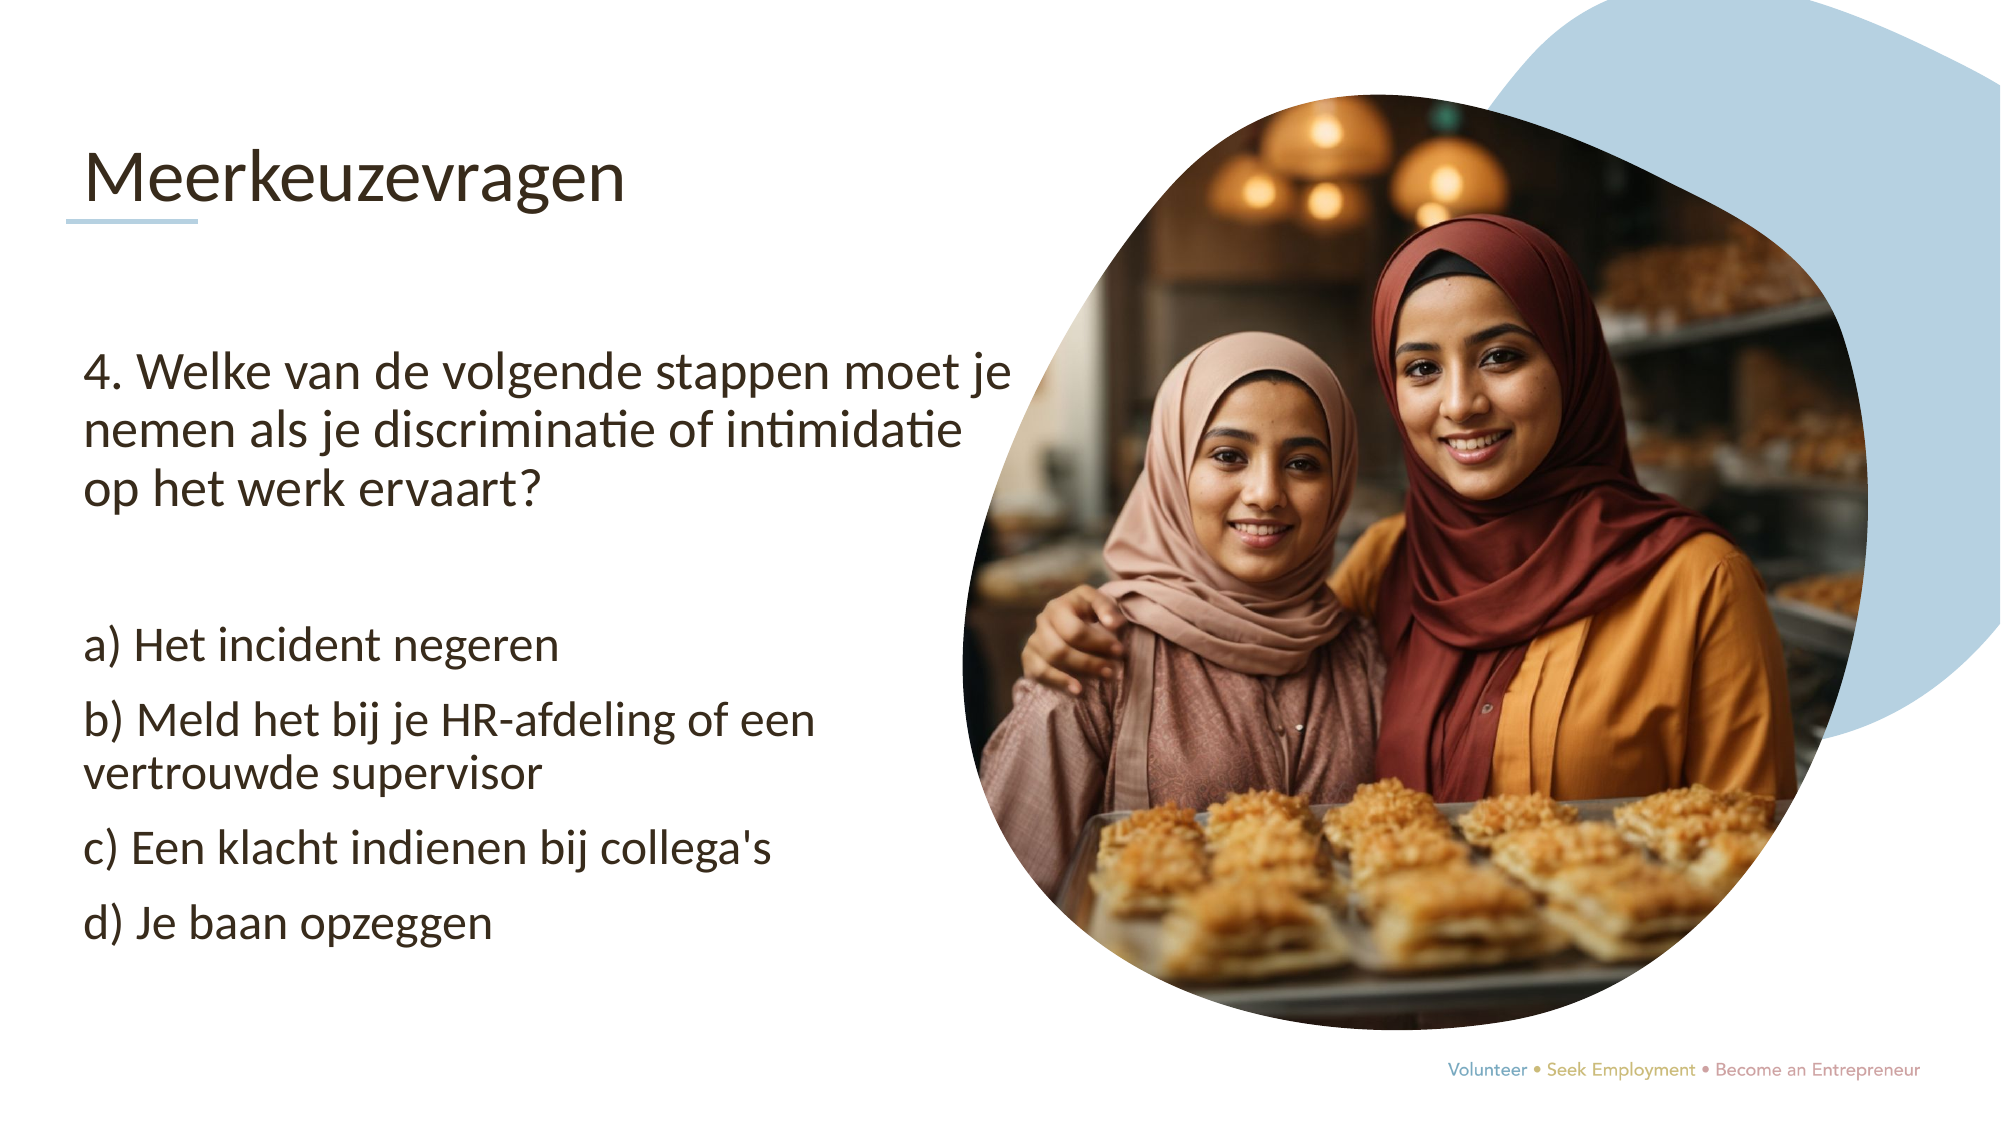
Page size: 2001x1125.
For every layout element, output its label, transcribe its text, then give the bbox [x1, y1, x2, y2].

text_box 4. Welke van de volgende stappen moet je nemen als je discriminatie of intimidatie op het werk ervaart? a) Het incident negeren b) Meld het bij je HR-afdeling of een vertrouwde supervisor c) Een klacht indienen bij collega's d) Je baan opzeggen [68, 335, 1035, 1125]
picture [1418, 1046, 1971, 1103]
text_box Meerkeuzevragen [68, 129, 903, 356]
picture [962, 94, 1869, 1031]
